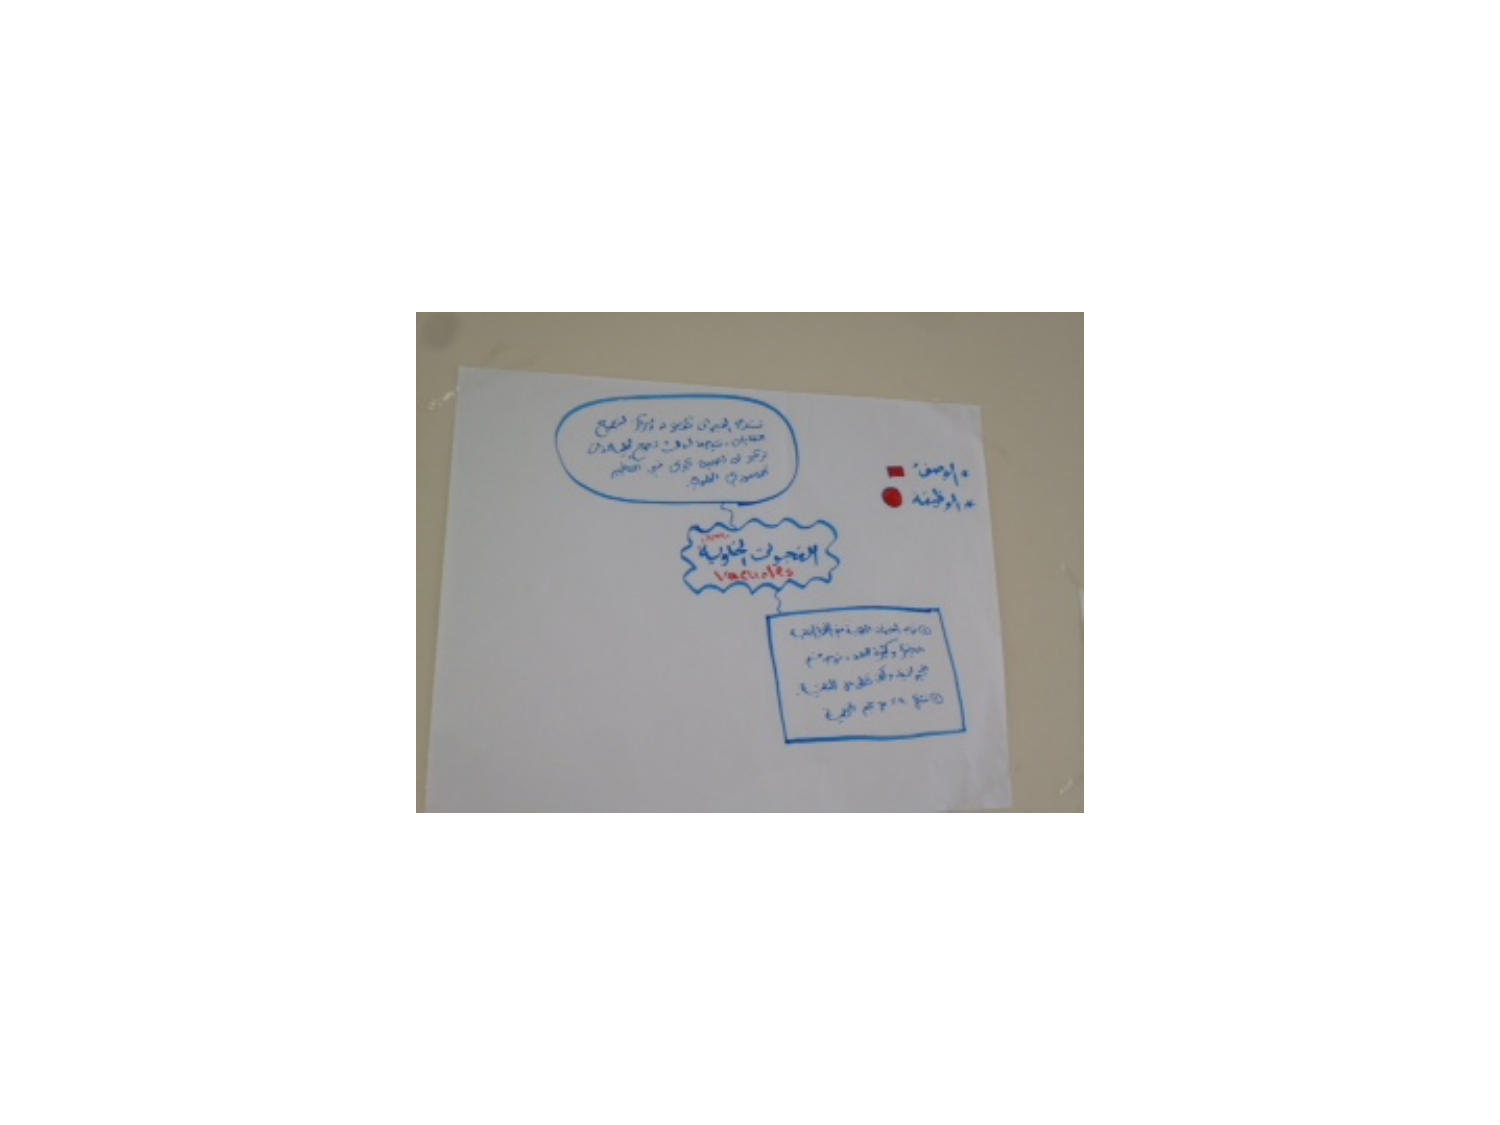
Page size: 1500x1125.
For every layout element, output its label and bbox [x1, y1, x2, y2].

picture [416, 312, 1084, 813]
